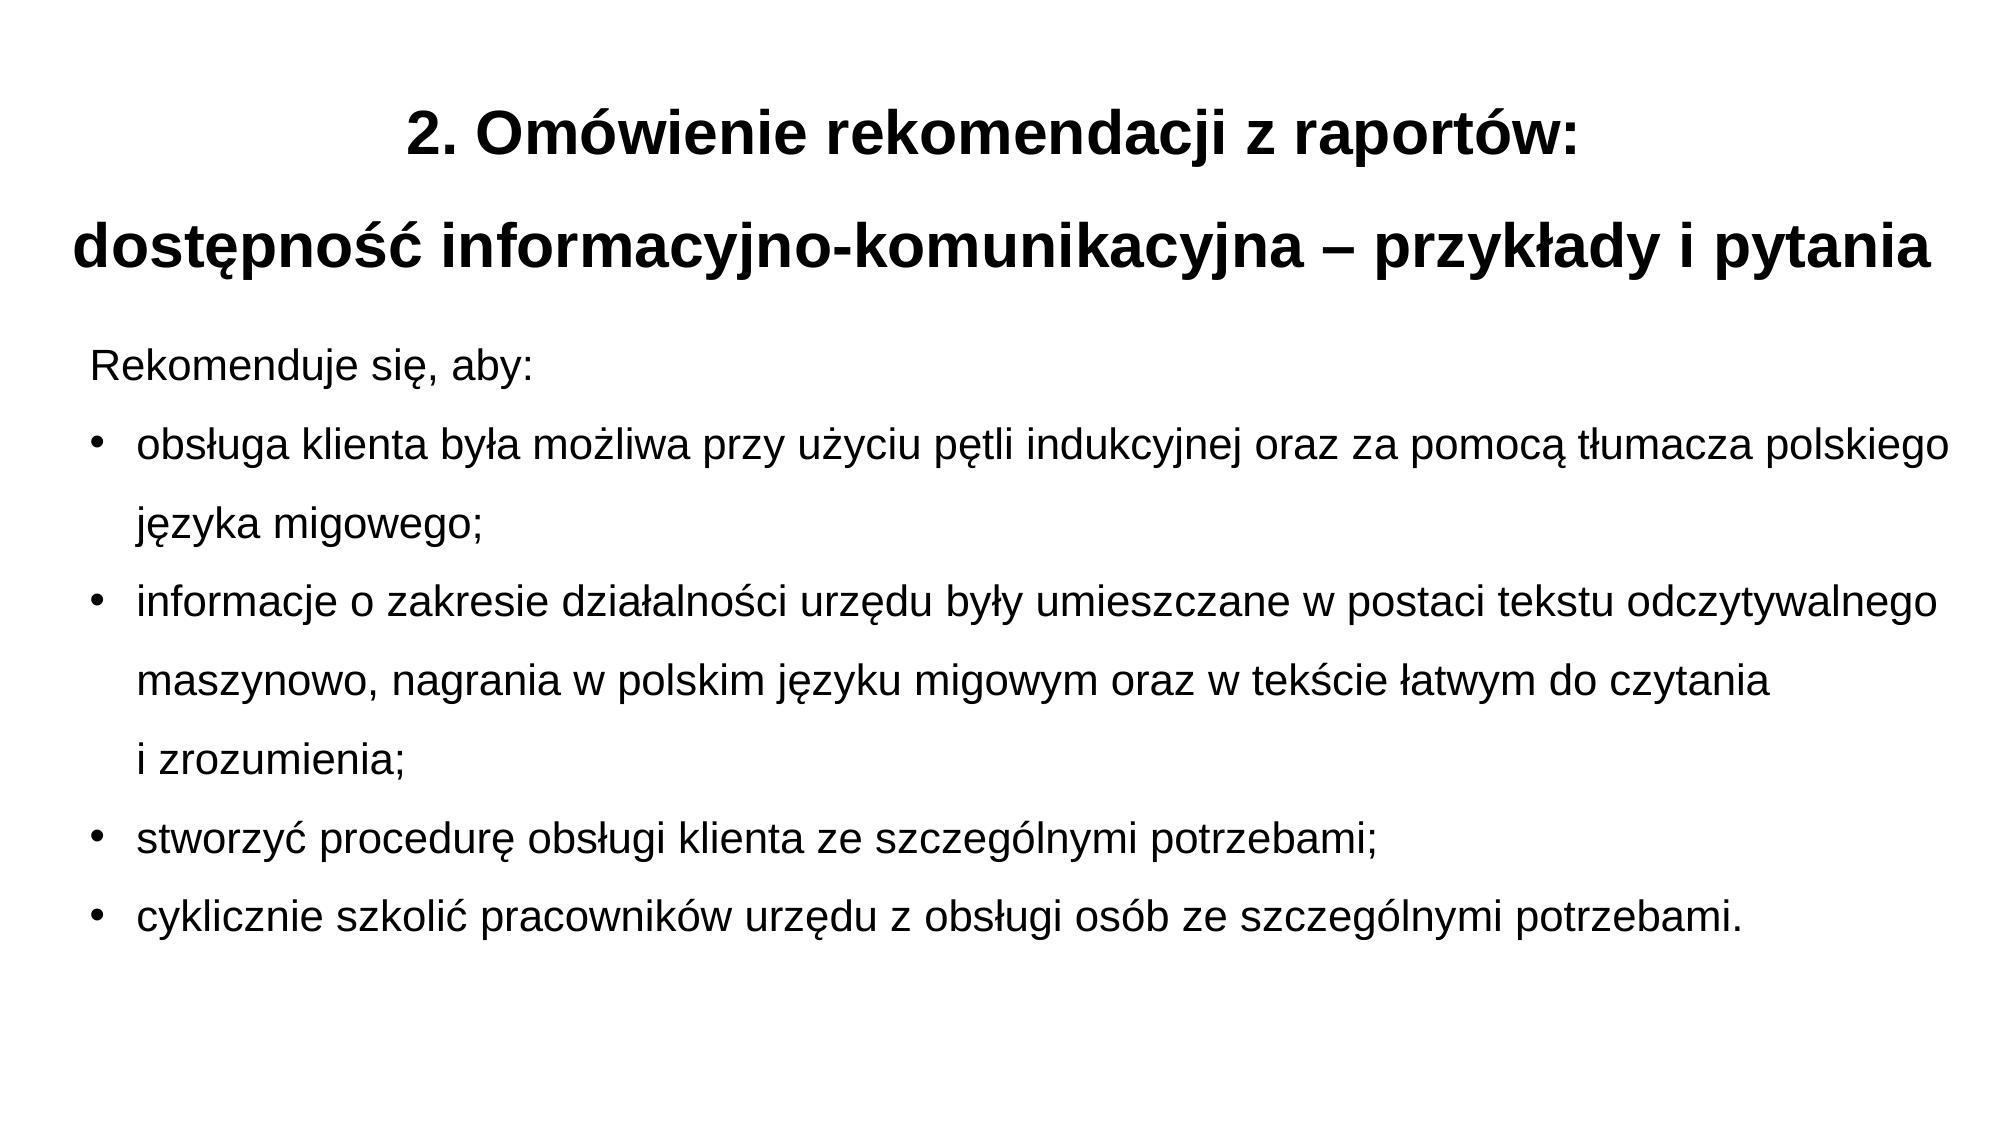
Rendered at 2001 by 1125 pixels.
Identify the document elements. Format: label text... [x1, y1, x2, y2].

text_box Rekomenduje się, aby: obsługa klienta była możliwa przy użyciu pętli indukcyjnej oraz za pomocą tłumacza polskiego języka migowego; informacje o zakresie działalności urzędu były umieszczane w postaci tekstu odczytywalnego maszynowo, nagrania w polskim języku migowym oraz w tekście łatwym do czytania i zrozumienia; stworzyć procedurę obsługi klienta ze szczególnymi potrzebami; cyklicznie szkolić pracowników urzędu z obsługi osób ze szczególnymi potrzebami. [74, 303, 1980, 948]
title 2. Omówienie rekomendacji z raportów: dostępność informacyjno-komunikacyjna – przykłady i pytania [47, 47, 1959, 288]
